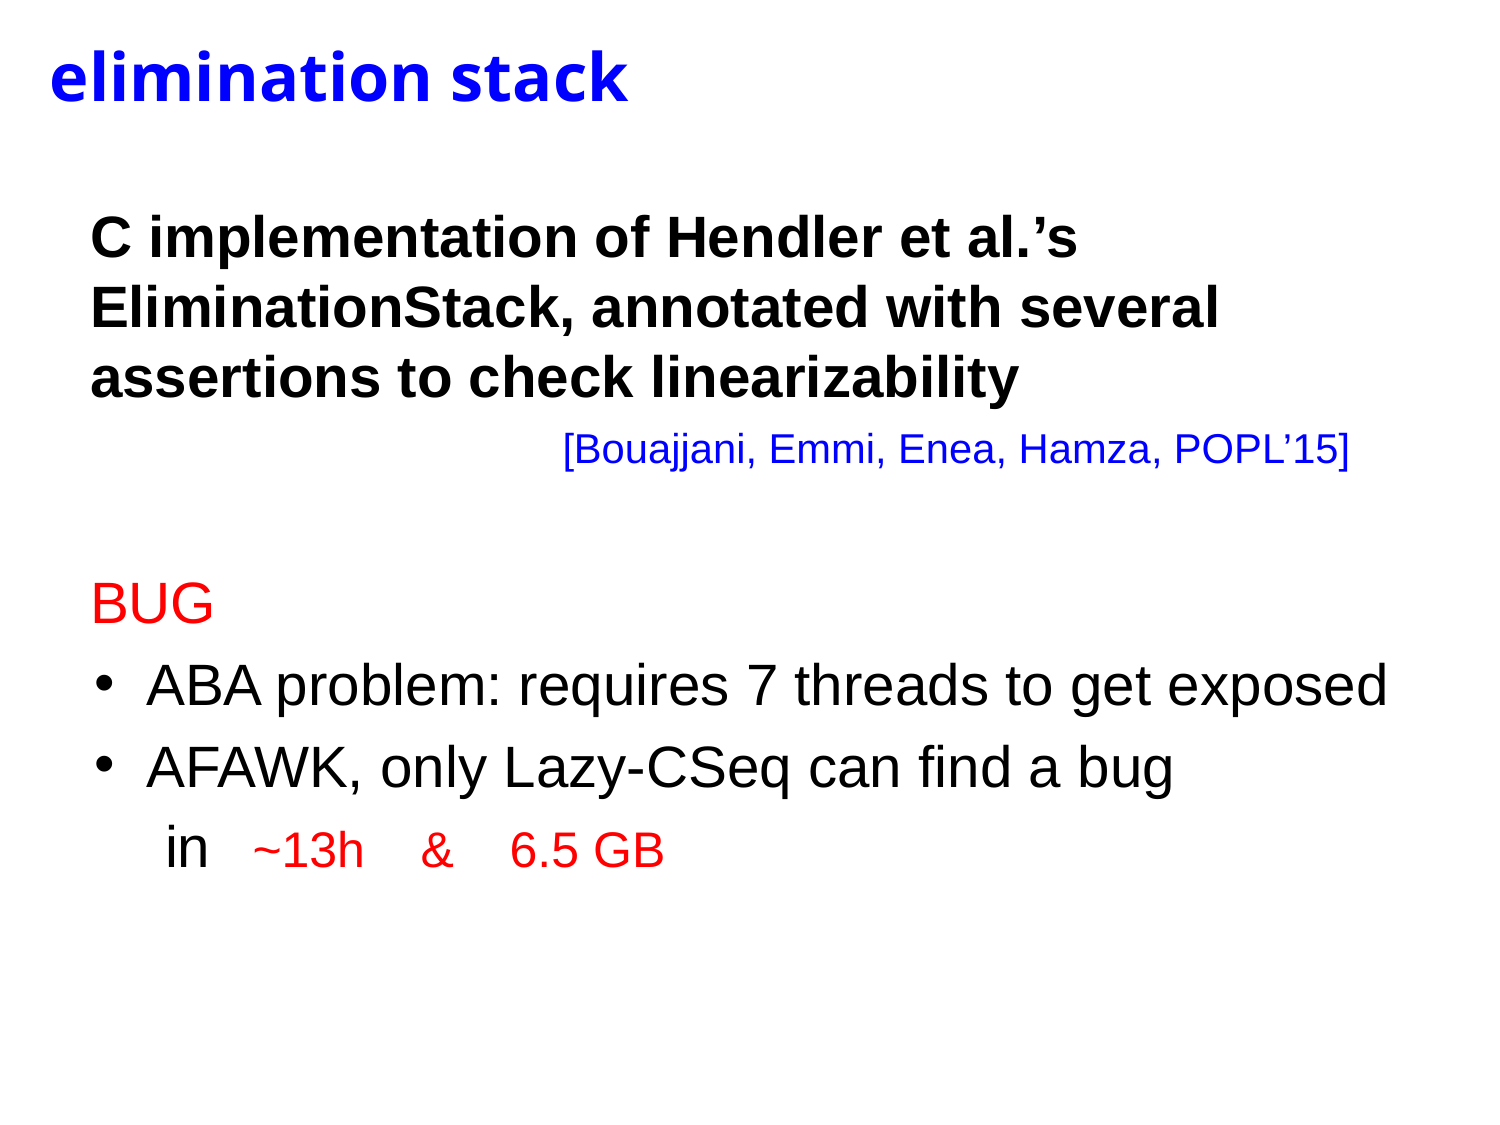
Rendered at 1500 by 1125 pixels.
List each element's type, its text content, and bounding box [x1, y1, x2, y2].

list C implementation of Hendler et al.’s EliminationStack, annotated with several assertions to check linearizability [Bouajjani, Emmi, Enea, Hamza, POPL’15] BUG ABA problem: requires 7 threads to get exposed AFAWK, only Lazy-CSeq can find a bug in ~13h & 6.5 GB [74, 191, 1426, 1037]
title elimination stack [0, 0, 1500, 150]
